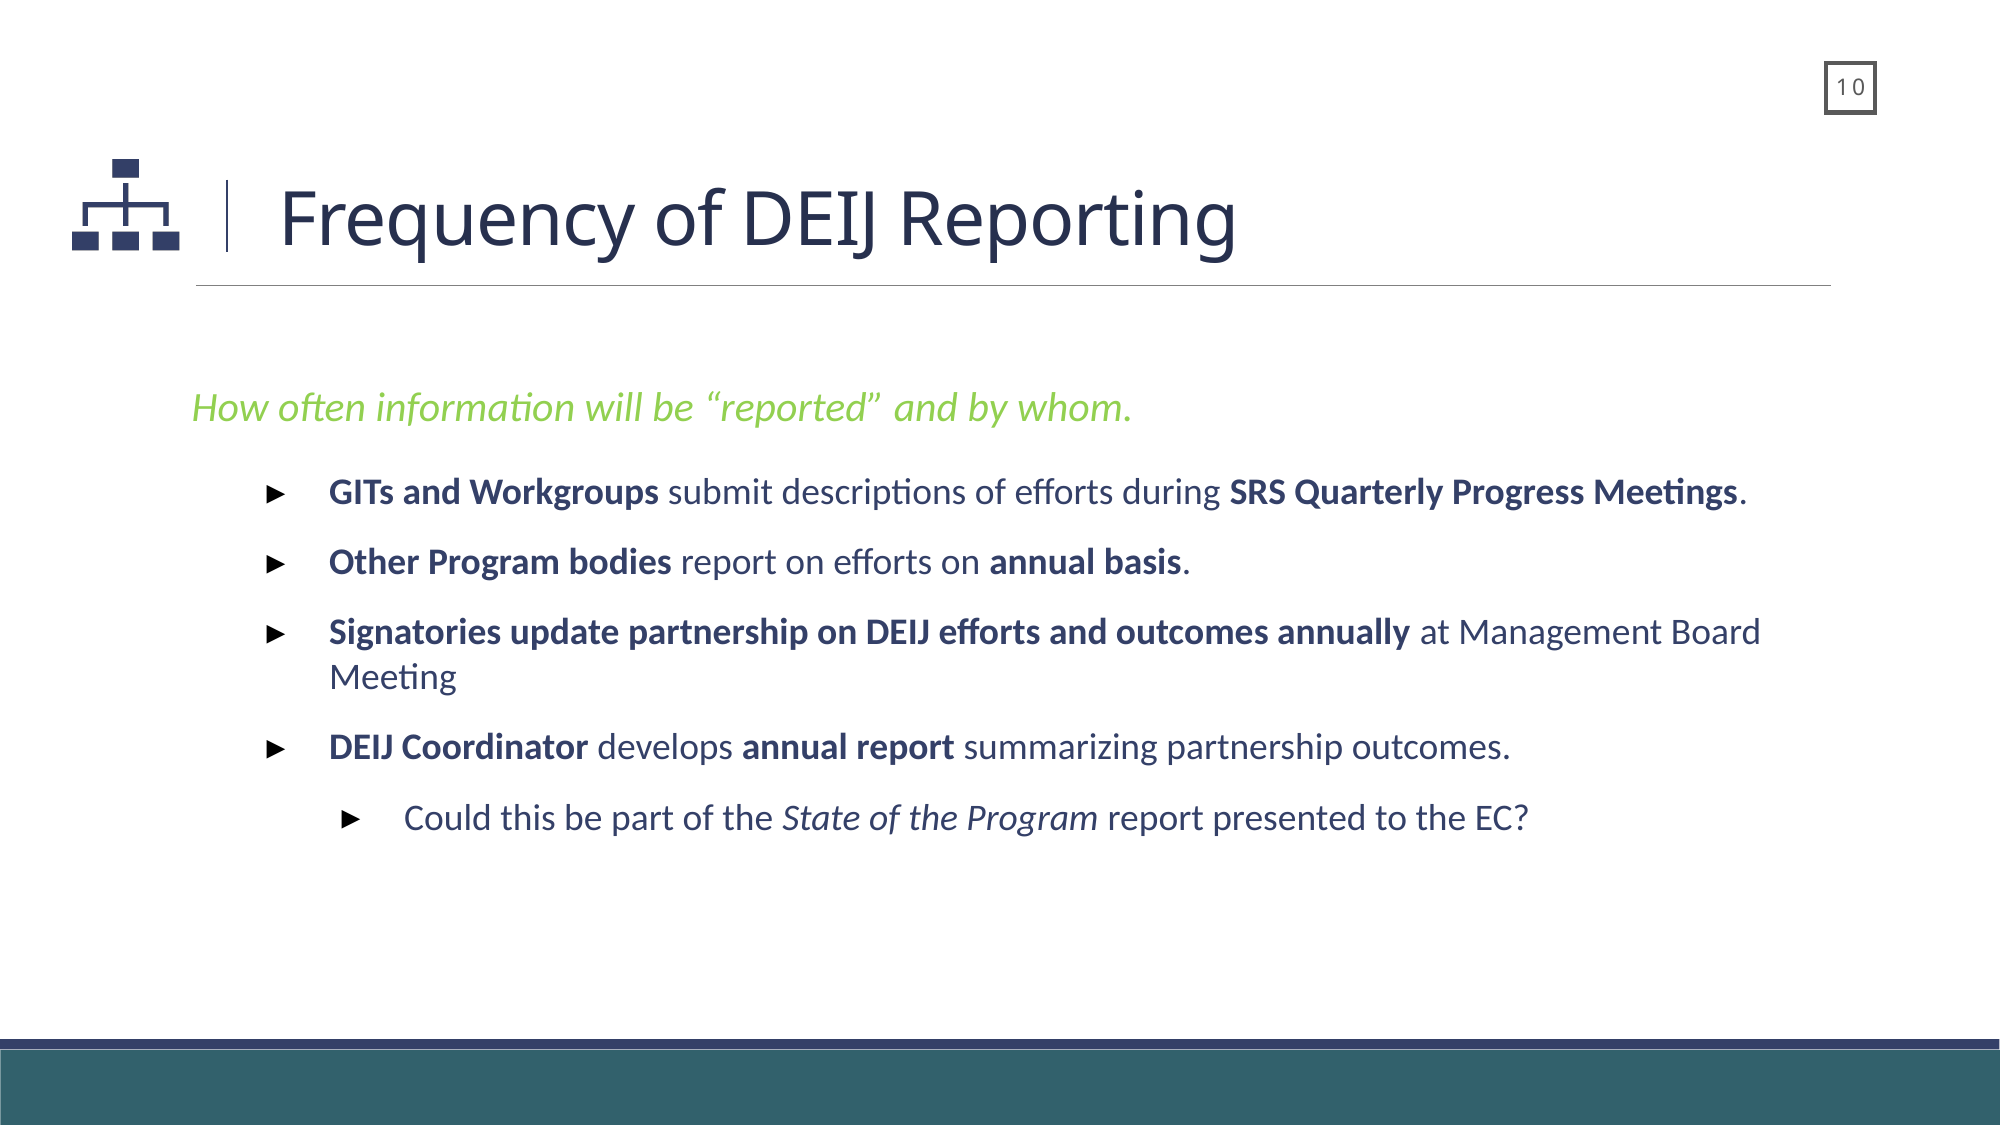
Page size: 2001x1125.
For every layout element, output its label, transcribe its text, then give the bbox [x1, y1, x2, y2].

text_box How often information will be “reported” and by whom. GITs and Workgroups submit descriptions of efforts during SRS Quarterly Progress Meetings. Other Program bodies report on efforts on annual basis. Signatories update partnership on DEIJ efforts and outcomes annually at Management Board Meeting DEIJ Coordinator develops annual report summarizing partnership outcomes. Could this be part of the State of the Program report presented to the EC? [171, 359, 1912, 881]
picture [61, 140, 191, 270]
text_box Frequency of DEIJ Reporting [263, 162, 1683, 269]
